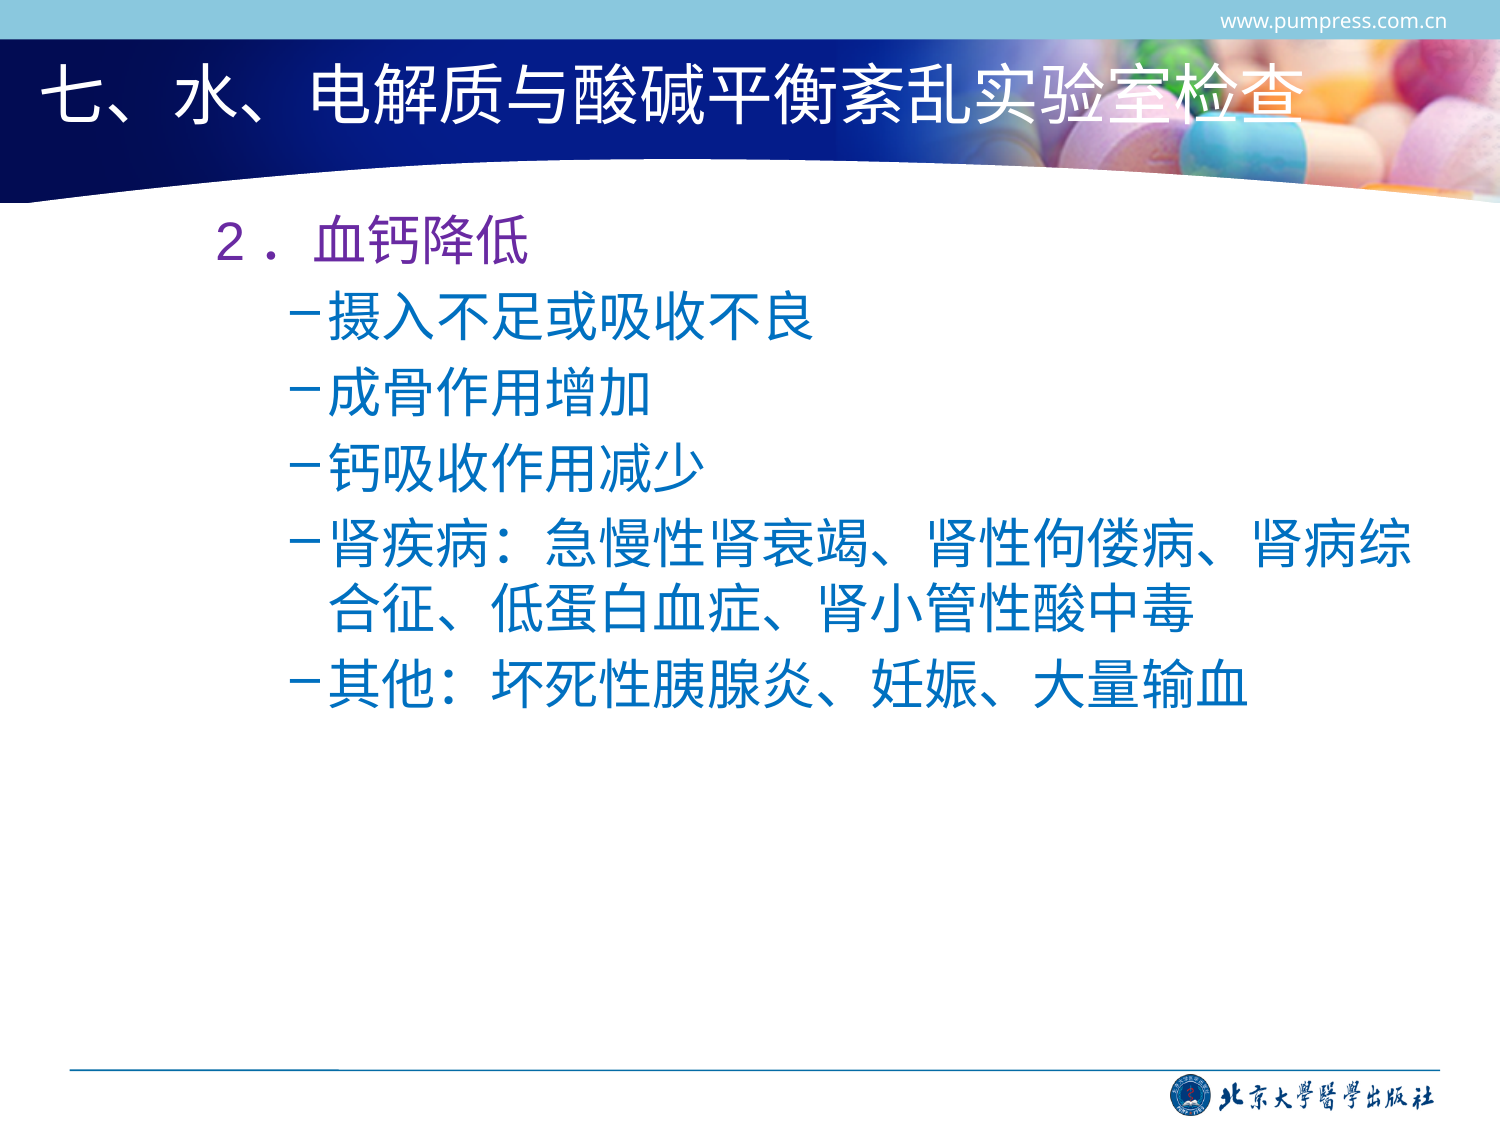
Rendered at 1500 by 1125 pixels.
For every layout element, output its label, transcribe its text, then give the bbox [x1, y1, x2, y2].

list 2．血钙降低 摄入不足或吸收不良 成骨作用增加 钙吸收作用减少 肾疾病：急慢性肾衰竭、肾性佝偻病、肾病综合征、低蛋白血症、肾小管性酸中毒 其他：坏死性胰腺炎、妊娠、大量输血 [49, 198, 1463, 1026]
picture [0, 40, 1500, 203]
picture [1170, 1074, 1436, 1118]
slide_number www.pumpress.com.cn [1024, 0, 1463, 38]
title 七、水、电解质与酸碱平衡紊乱实验室检查 [23, 46, 1349, 140]
